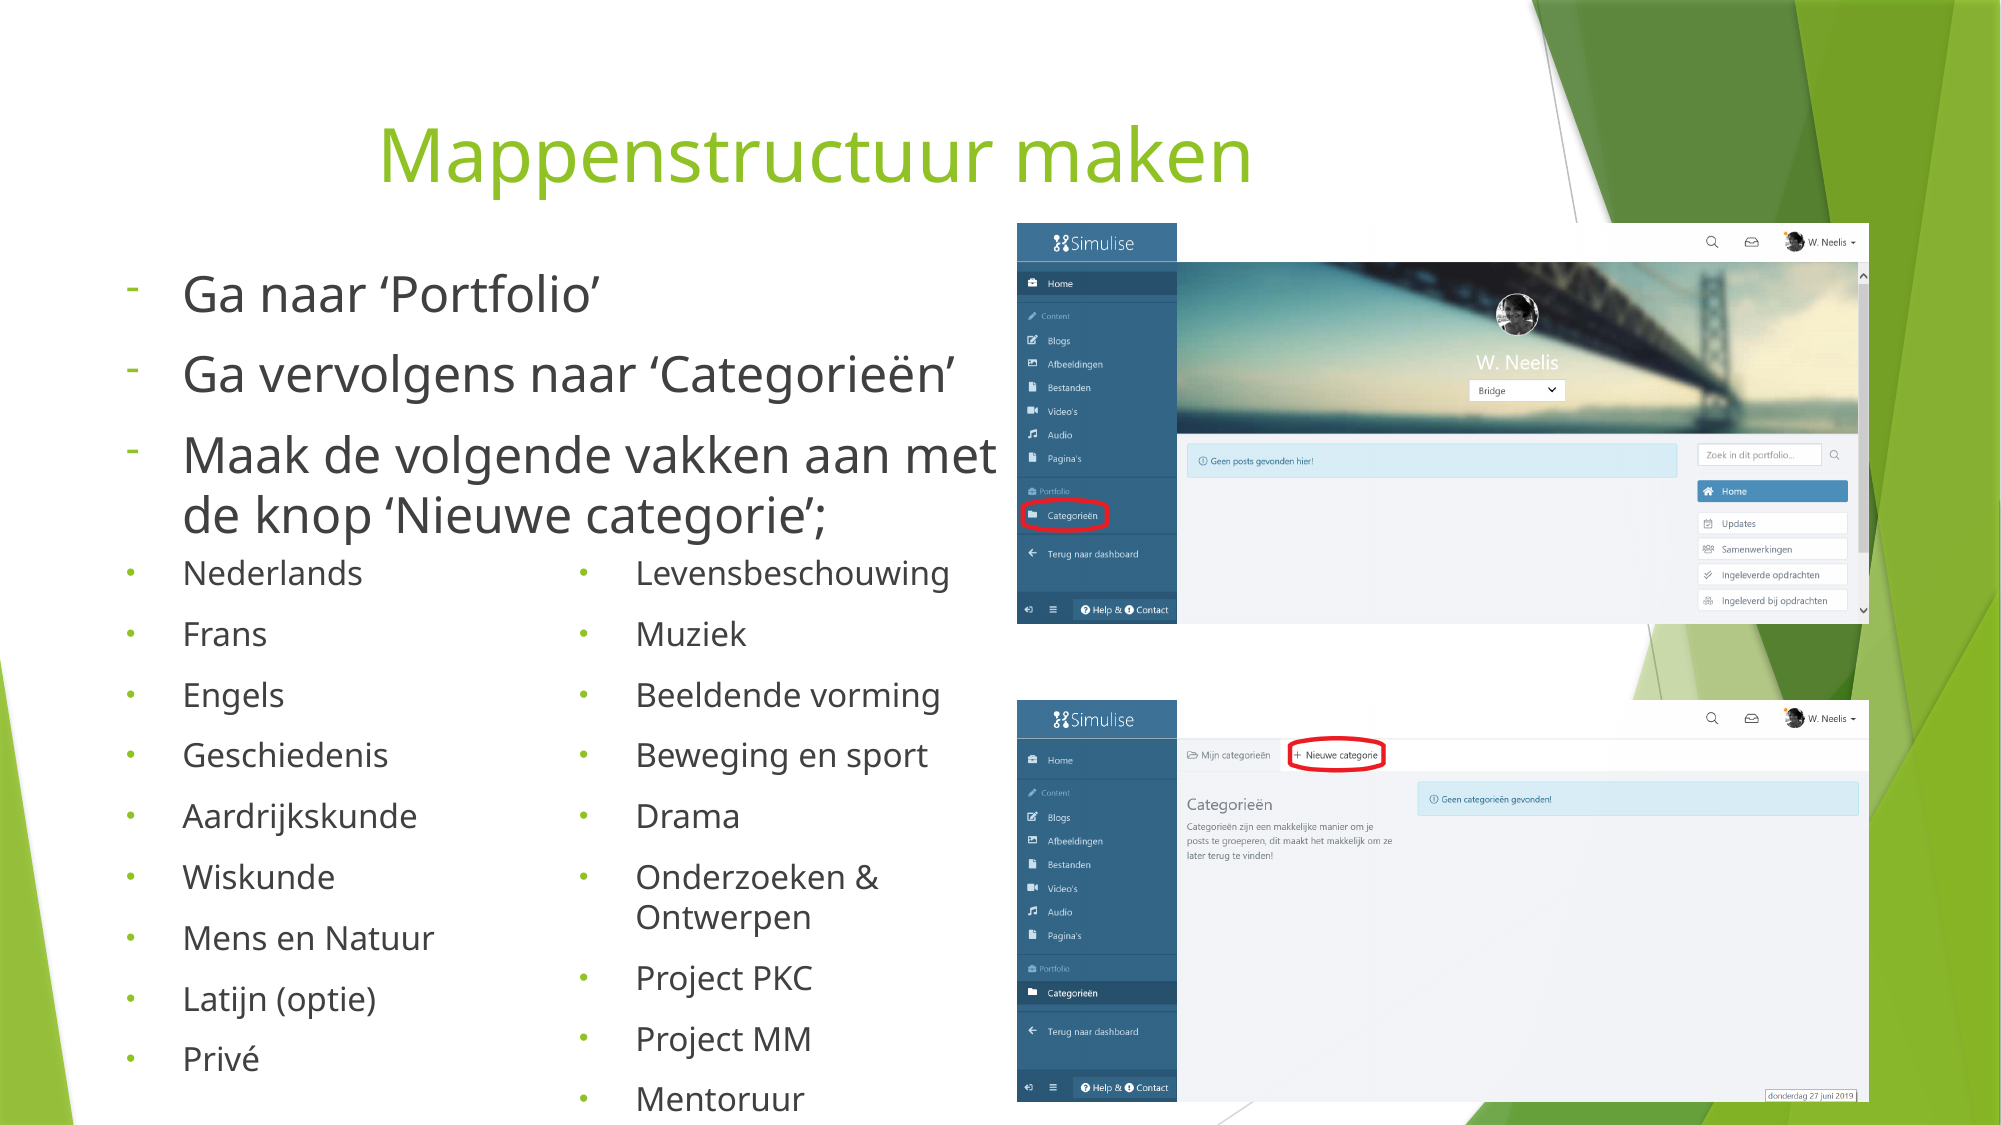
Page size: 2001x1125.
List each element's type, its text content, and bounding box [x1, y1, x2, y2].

title Mappenstructuur maken [111, 99, 1522, 254]
text_box Levensbeschouwing Muziek Beeldende vorming Beweging en sport Drama Onderzoeken & Ontwerpen Project PKC Project MM Mentoruur [564, 544, 1001, 1125]
text_box Nederlands Frans Engels Geschiedenis Aardrijkskunde Wiskunde Mens en Natuur Latijn (optie) Privé [111, 544, 548, 1081]
text_box Ga naar ‘Portfolio’ Ga vervolgens naar ‘Categorieën’ Maak de volgende vakken aan met de knop ‘Nieuwe categorie’; [111, 254, 1011, 567]
picture [1016, 222, 1870, 625]
picture [1016, 699, 1870, 1103]
